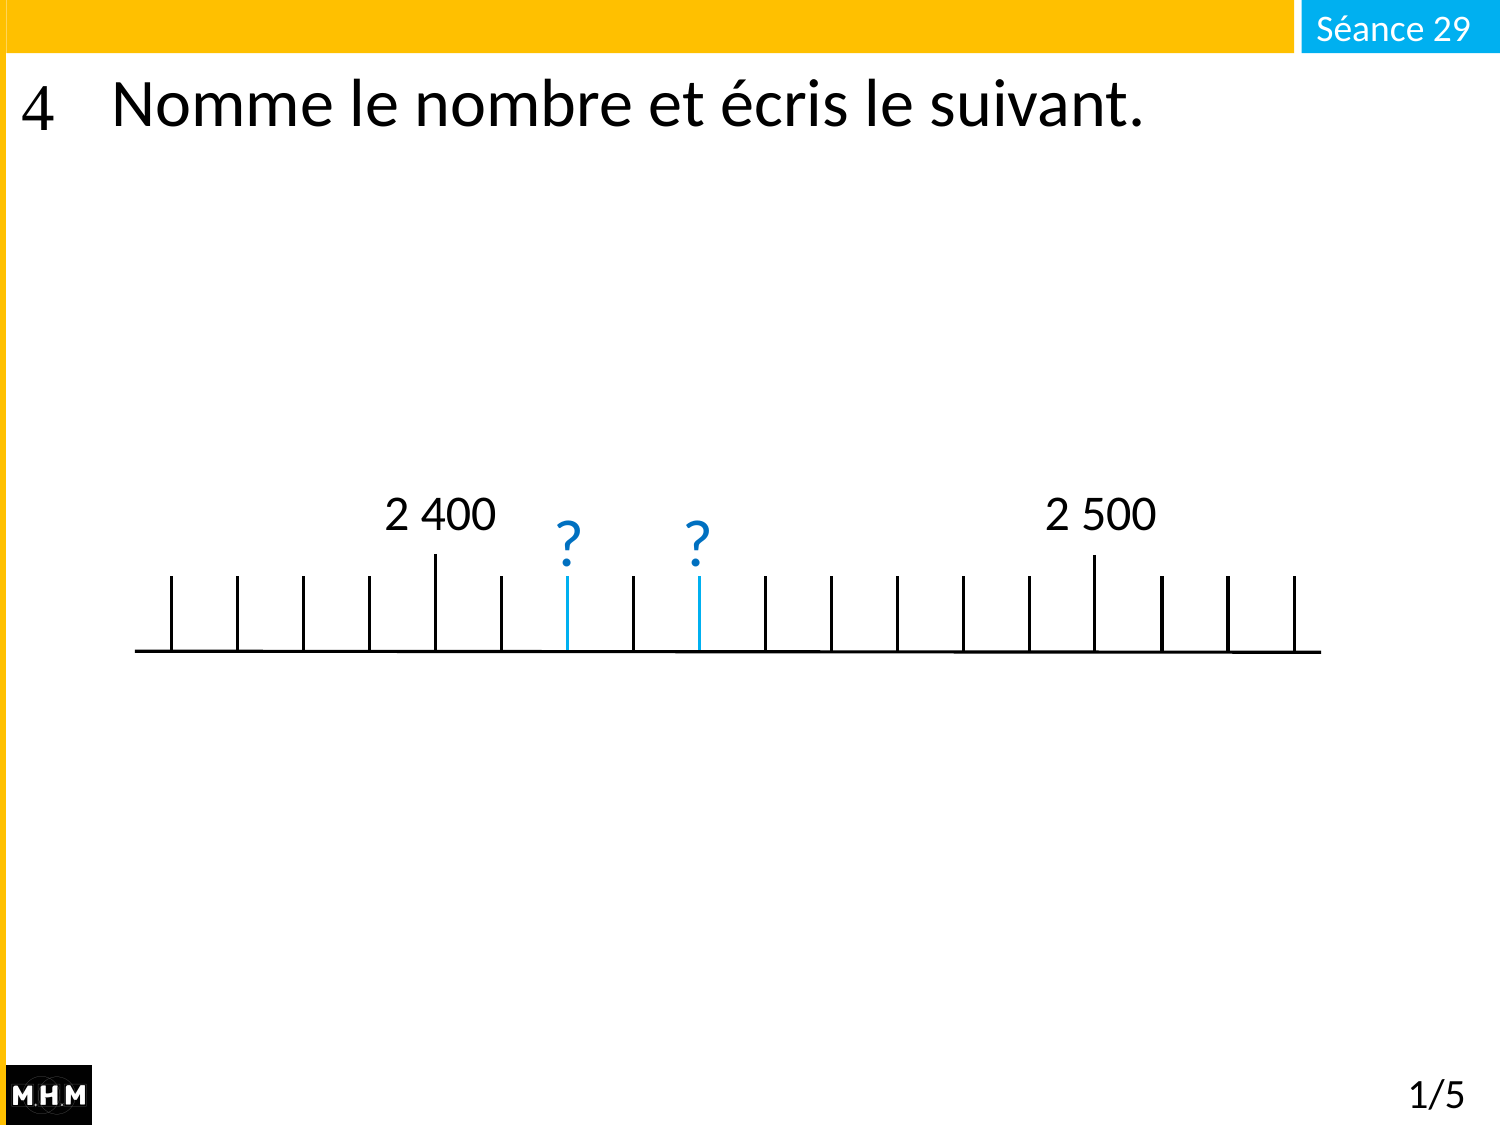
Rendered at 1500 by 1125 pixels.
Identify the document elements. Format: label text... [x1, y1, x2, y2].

title Nomme le nombre et écris le suivant. [96, 60, 1391, 150]
list 1/5 [1373, 1064, 1500, 1125]
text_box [134, 472, 1321, 653]
picture [6, 1065, 92, 1125]
